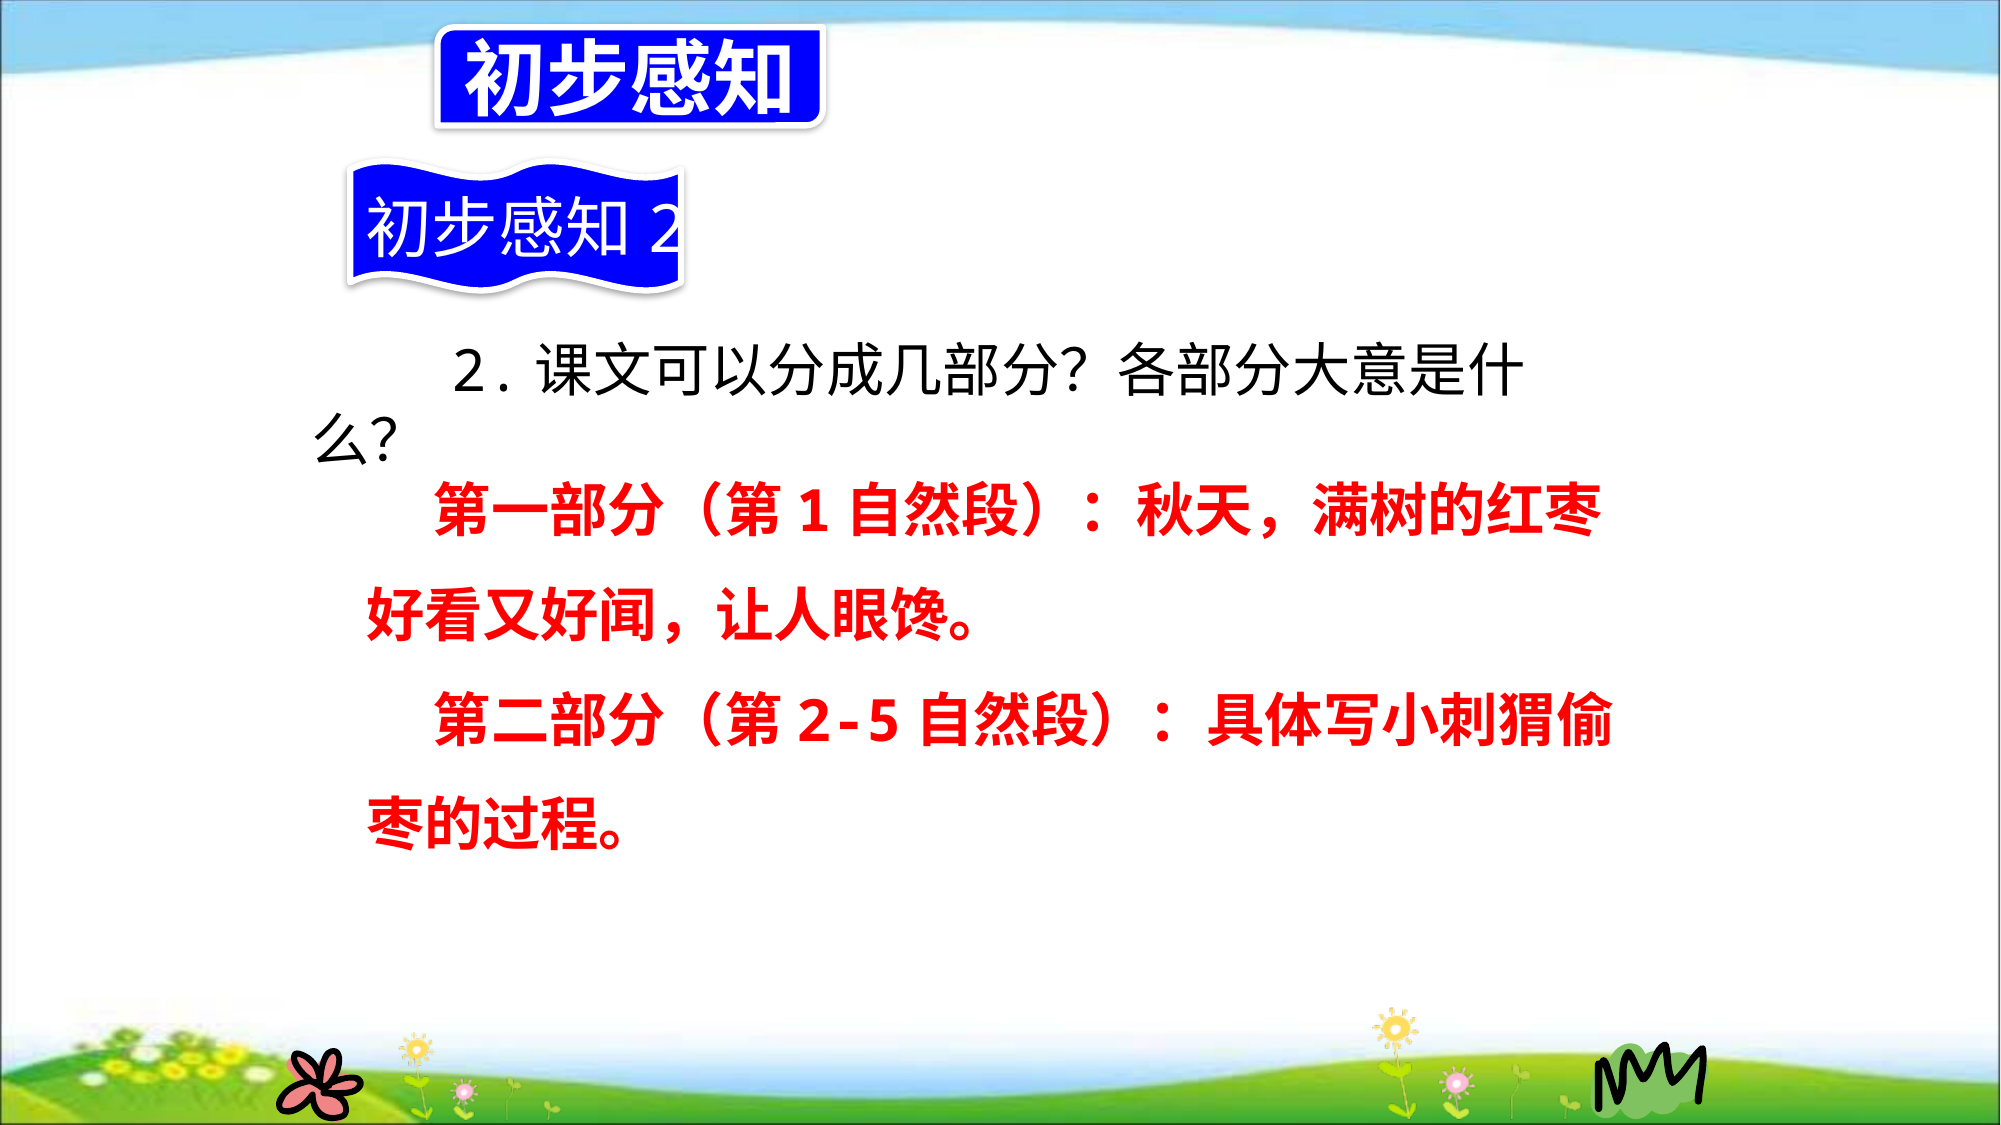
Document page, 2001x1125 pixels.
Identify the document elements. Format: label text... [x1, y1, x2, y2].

text_box 初步感知2 [347, 158, 685, 294]
text_box 初步感知 [434, 24, 826, 129]
picture [0, 0, 2001, 1125]
text_box 2.课文可以分成几部分？各部分大意是什么？ [296, 326, 1615, 481]
text_box 第一部分（第1自然段）：秋天，满树的红枣好看又好闻，让人眼馋。 第二部分（第2-5自然段）：具体写小刺猬偷枣的过程。 [351, 430, 1667, 865]
